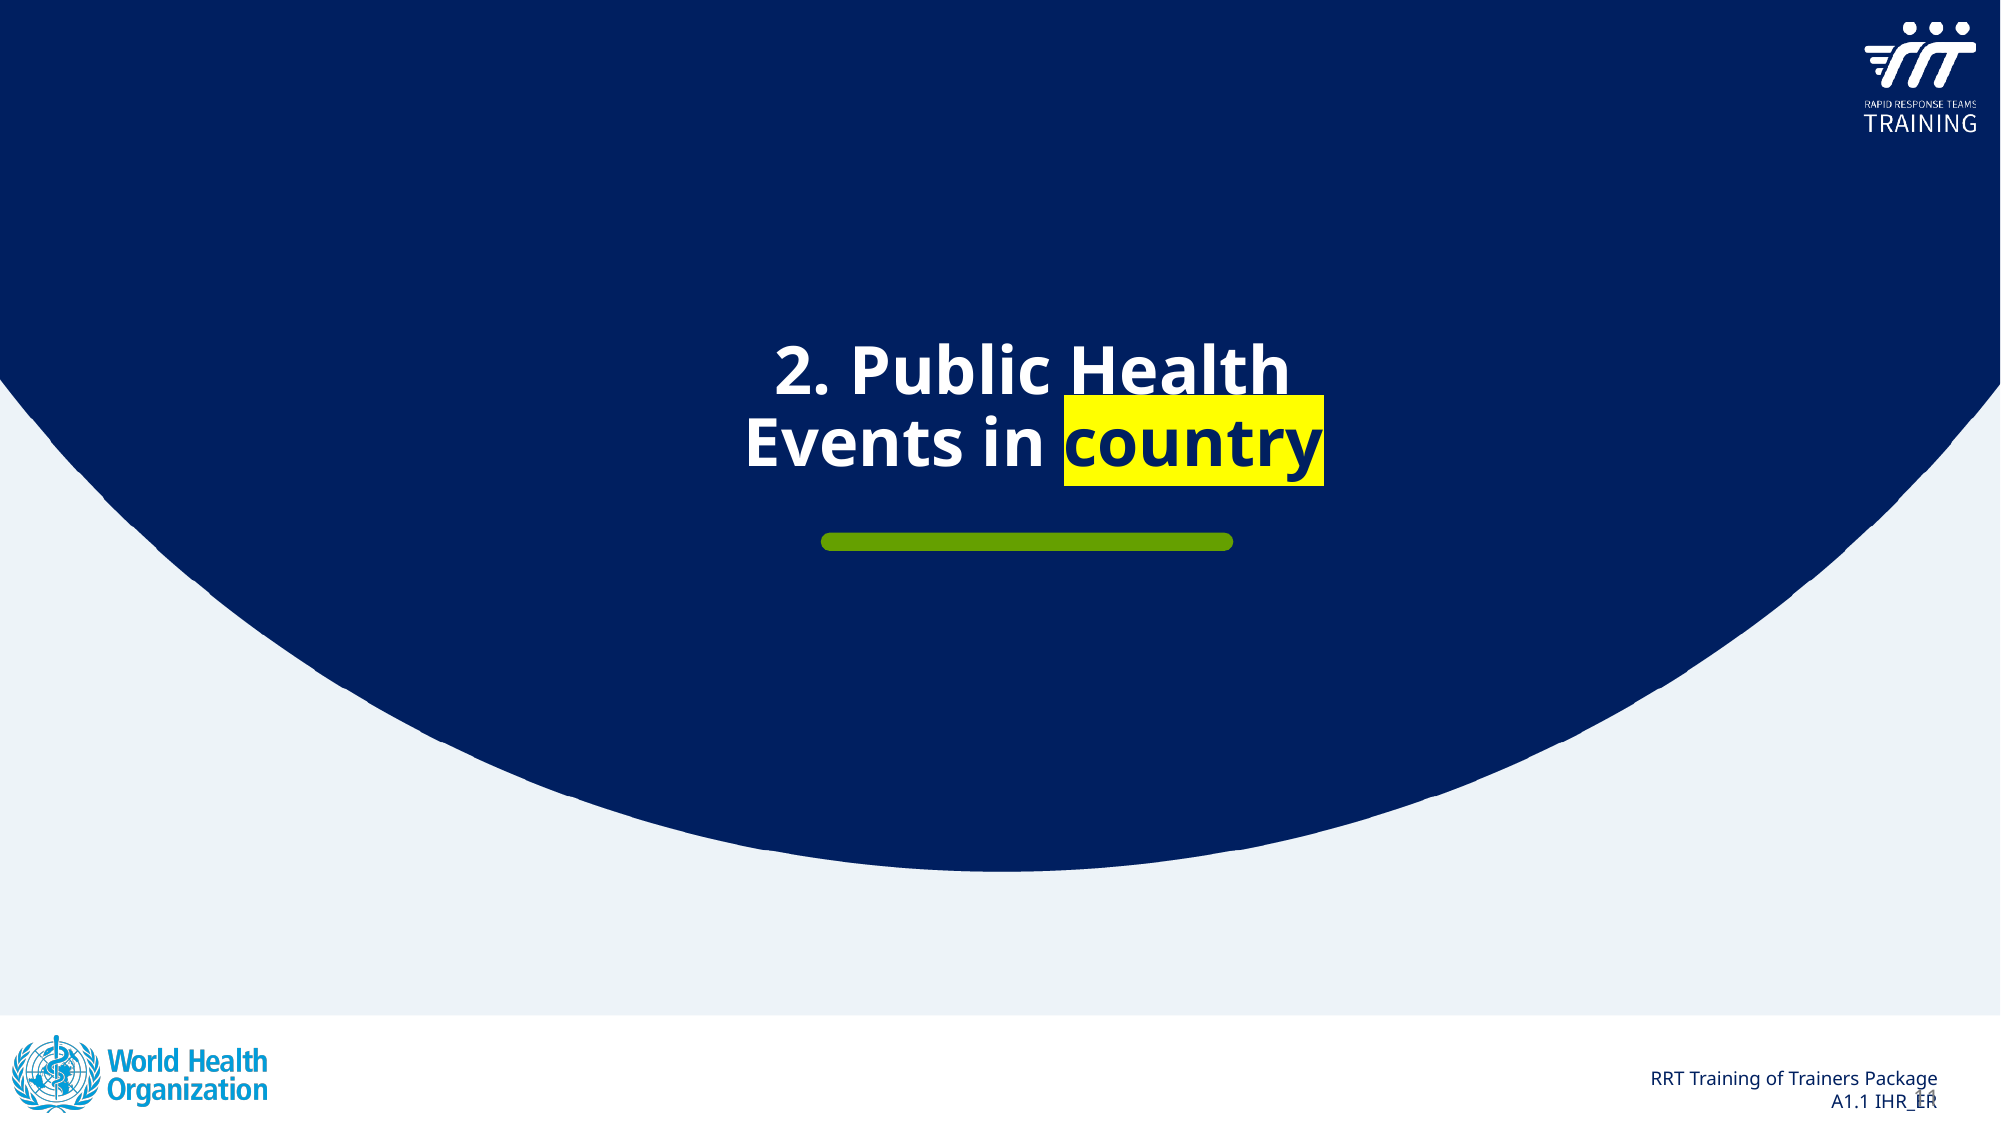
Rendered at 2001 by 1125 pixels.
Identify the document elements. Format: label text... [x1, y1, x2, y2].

picture [0, 0, 2001, 904]
picture [12, 1035, 267, 1113]
picture [58, 1050, 64, 1058]
list 2. Public Health Events in country [689, 255, 1379, 563]
picture [12, 1083, 48, 1113]
